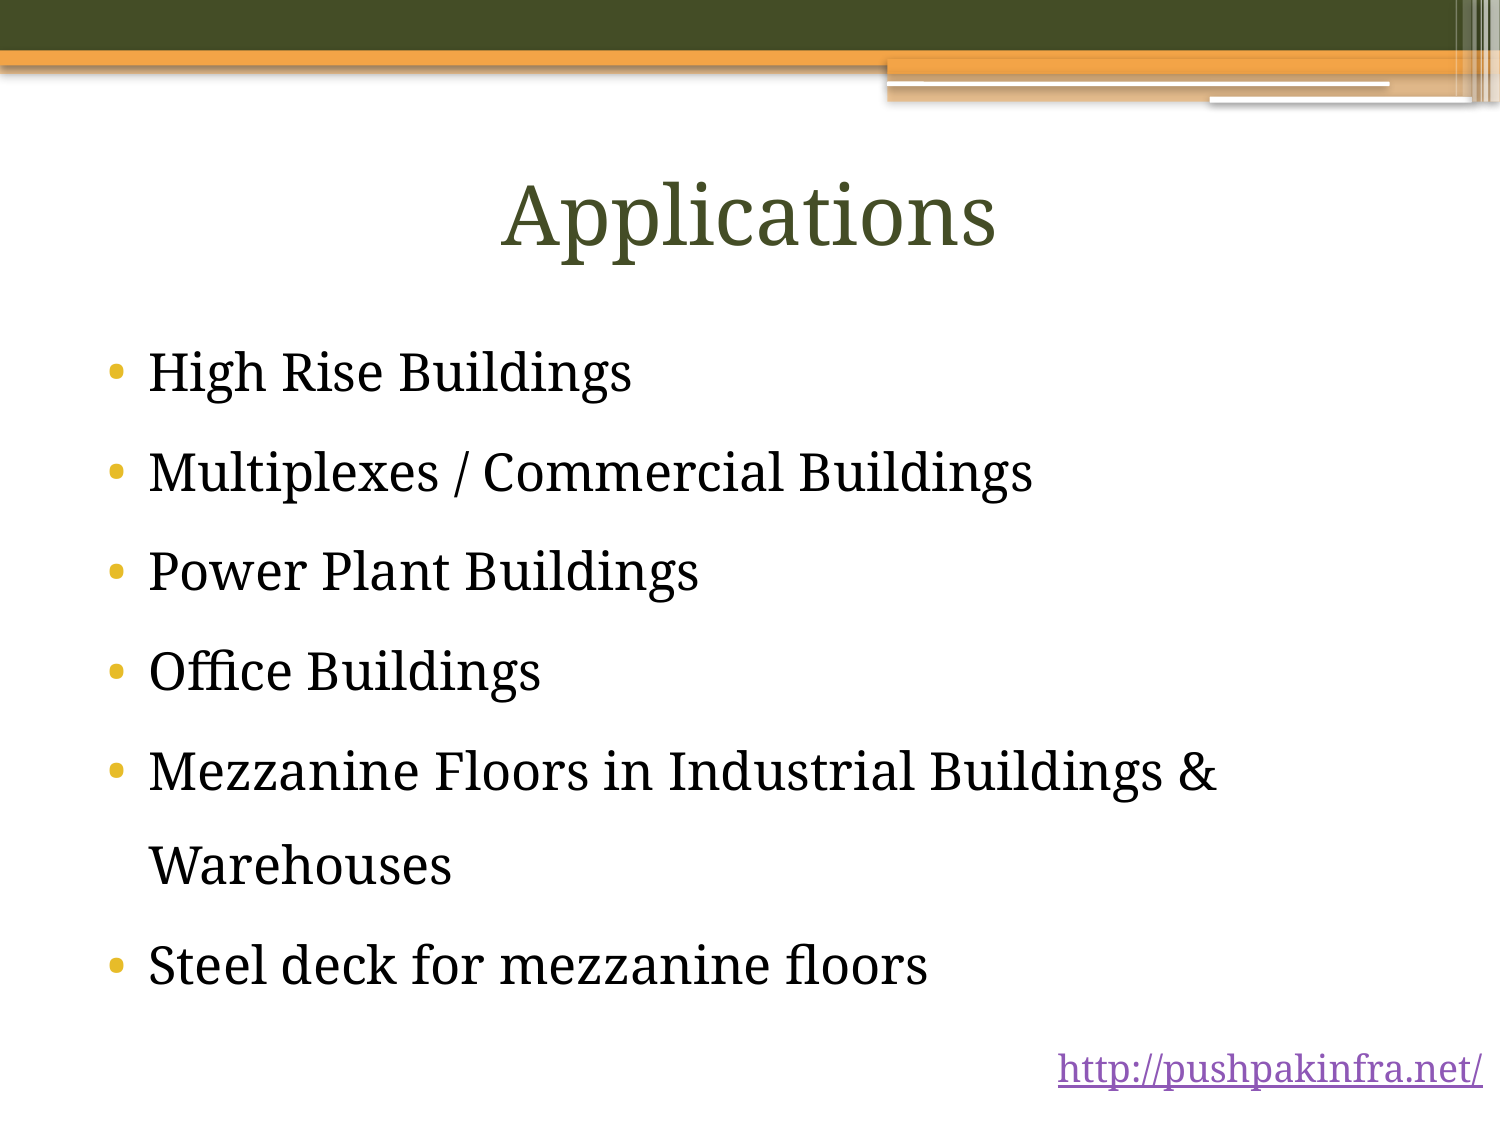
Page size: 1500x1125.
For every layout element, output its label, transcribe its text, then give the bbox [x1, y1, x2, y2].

title Applications [75, 125, 1425, 299]
list High Rise Buildings Multiplexes / Commercial Buildings Power Plant Buildings Office Buildings Mezzanine Floors in Industrial Buildings & Warehouses Steel deck for mezzanine floors [75, 299, 1425, 1010]
text_box http://pushpakinfra.net/ [1042, 1037, 1498, 1104]
